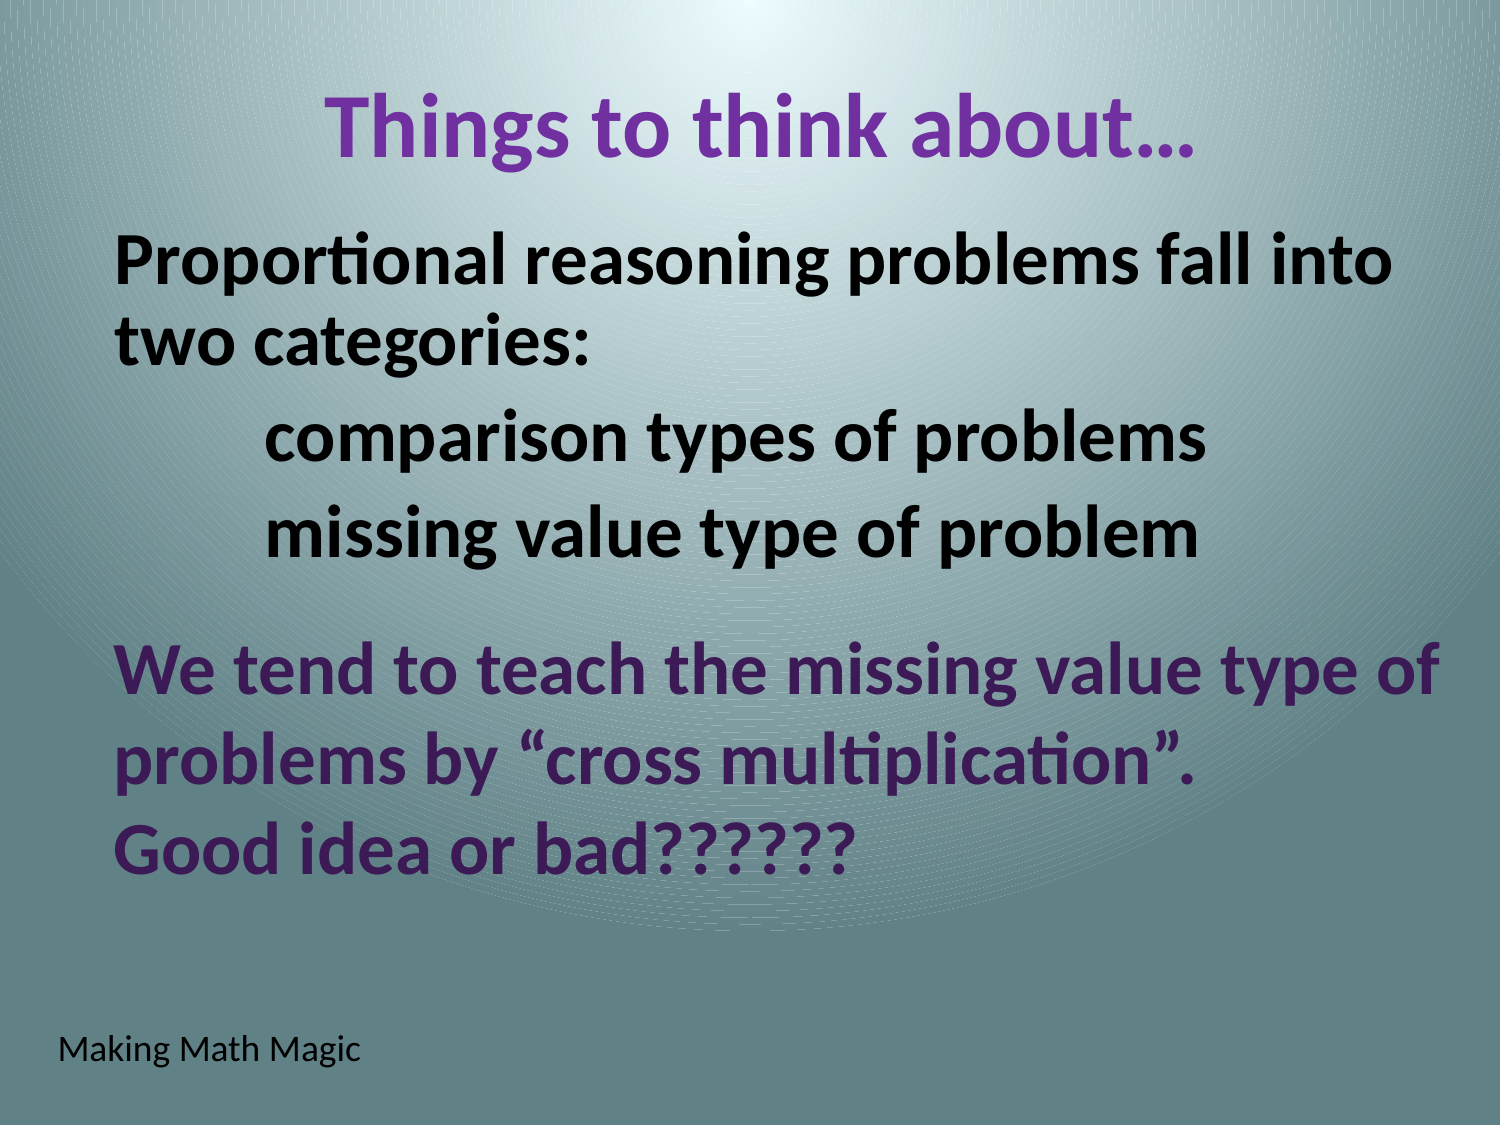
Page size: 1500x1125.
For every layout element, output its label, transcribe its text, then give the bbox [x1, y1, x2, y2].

text_box Making Math Magic [42, 1016, 531, 1077]
title Things to think about… [124, 0, 1401, 212]
subtitle Proportional reasoning problems fall into two categories: comparison types of problems missing value type of problem [99, 212, 1476, 901]
text_box We tend to teach the missing value type of problems by “cross multiplication”. Good idea or bad?????? [98, 612, 1474, 898]
